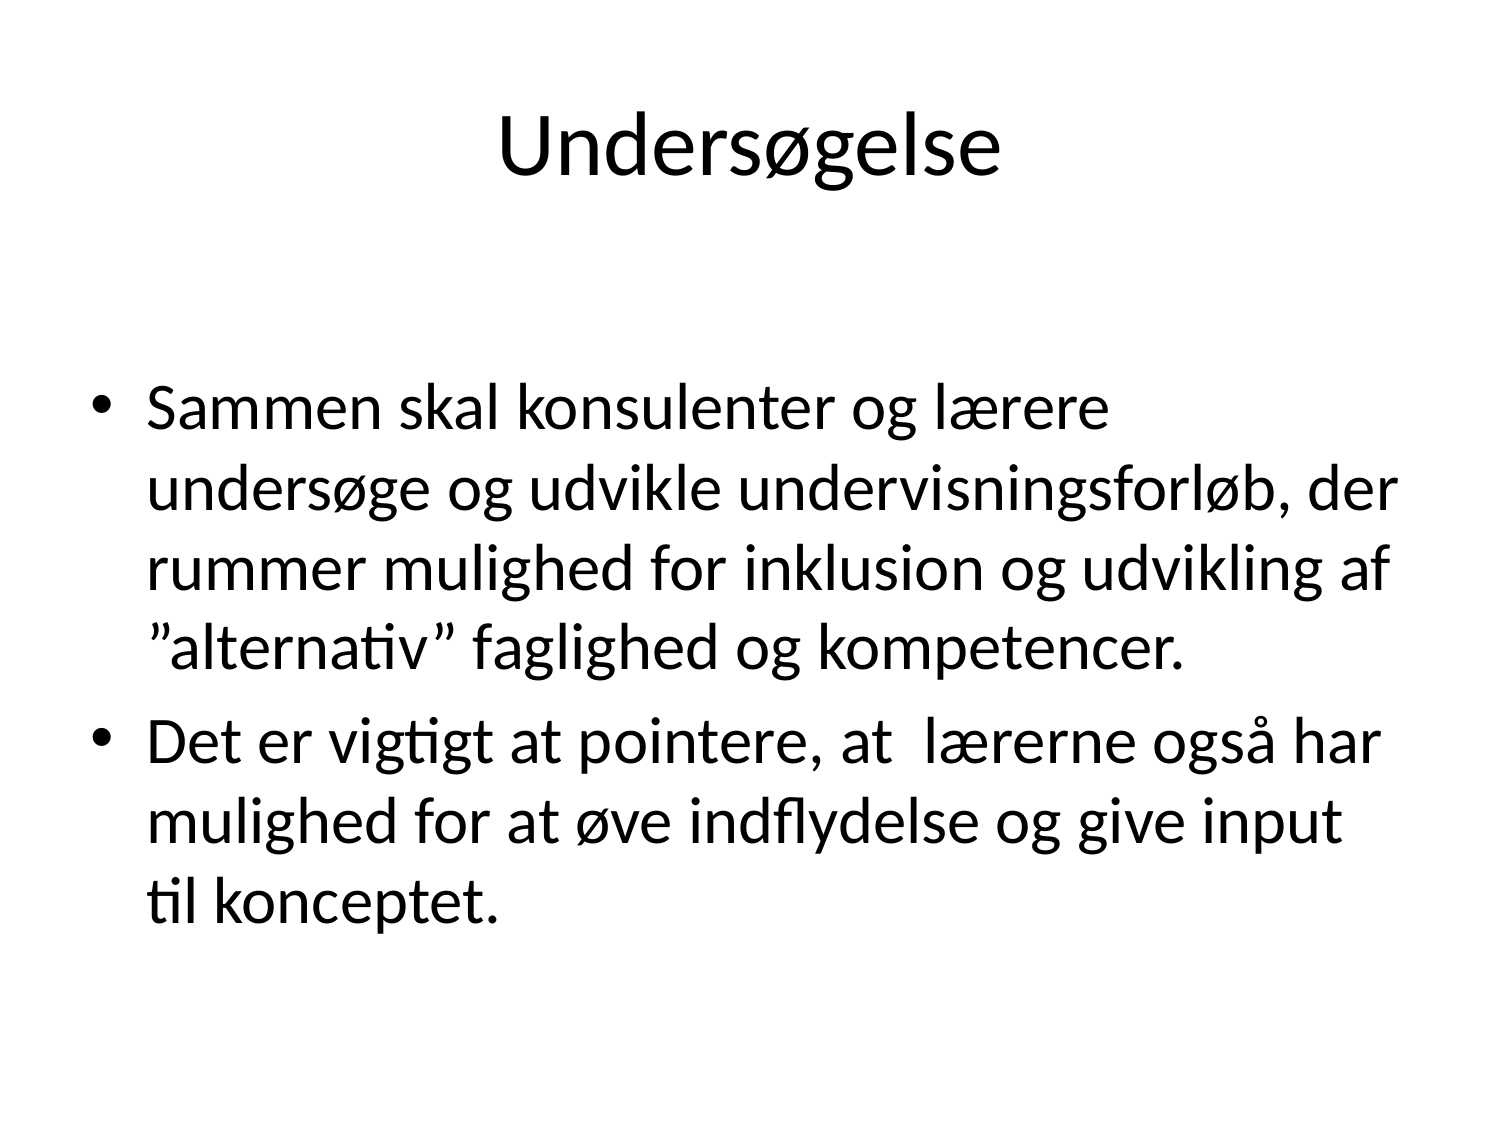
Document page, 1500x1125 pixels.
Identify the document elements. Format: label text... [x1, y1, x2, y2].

list Sammen skal konsulenter og lærere undersøge og udvikle undervisningsforløb, der rummer mulighed for inklusion og udvikling af ”alternativ” faglighed og kompetencer. Det er vigtigt at pointere, at lærerne også har mulighed for at øve indflydelse og give input til konceptet. [75, 262, 1425, 1005]
title Undersøgelse [75, 45, 1425, 233]
